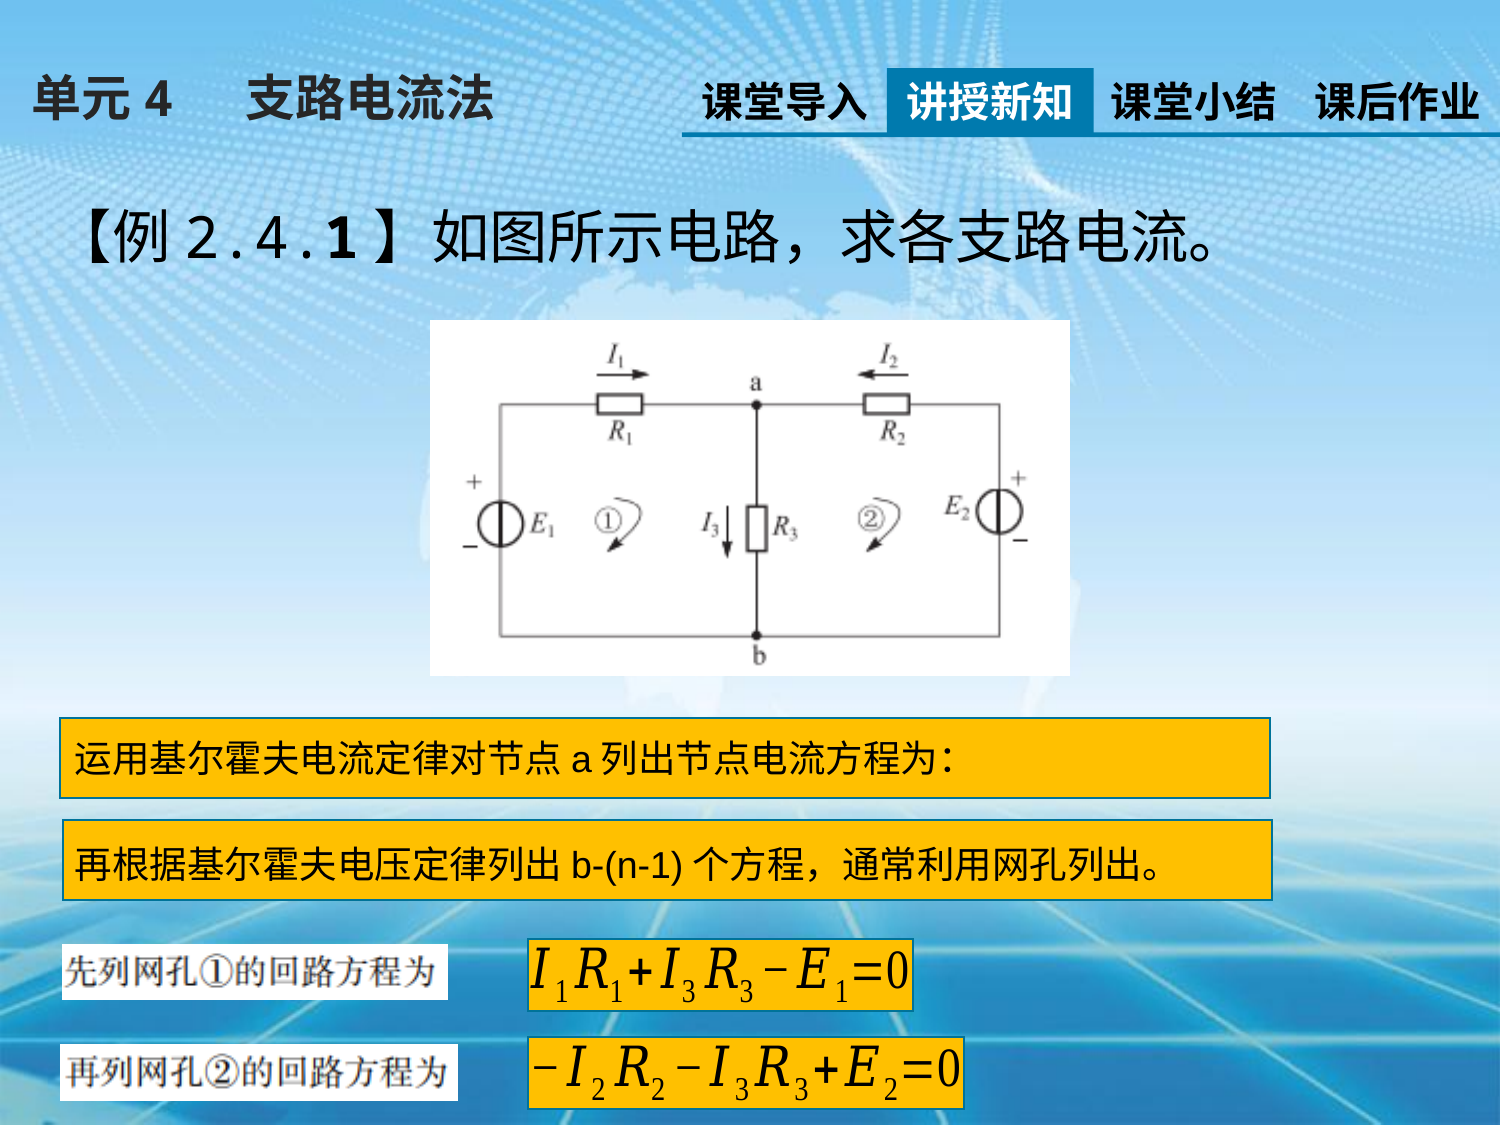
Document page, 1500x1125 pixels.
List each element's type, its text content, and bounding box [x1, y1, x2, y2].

text_box 再根据基尔霍夫电压定律列出b-(n-1)个方程，通常利用网孔列出。 [60, 833, 1207, 894]
text_box 【例2.4.1】如图所示电路，求各支路电流。 [28, 200, 1272, 282]
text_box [16, 59, 1500, 135]
text_box [62, 819, 1273, 901]
text_box [59, 717, 1271, 799]
picture [0, 0, 1500, 1125]
